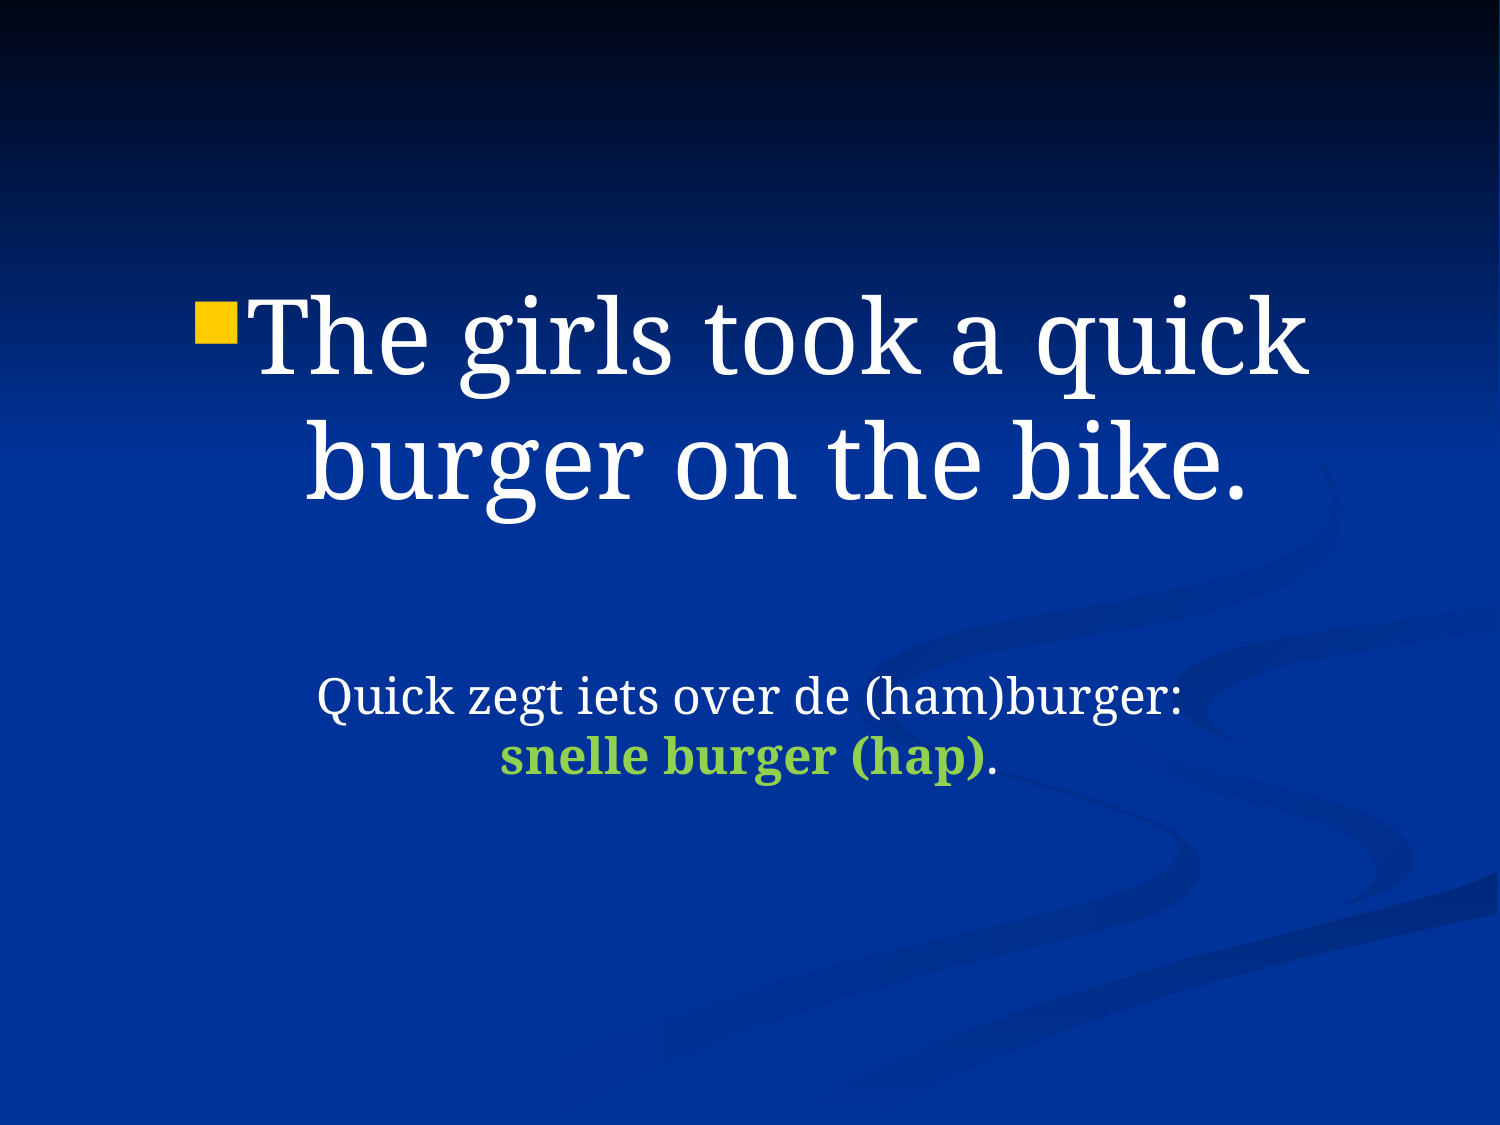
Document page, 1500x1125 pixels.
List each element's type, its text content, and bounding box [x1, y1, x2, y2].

list The girls took a quick burger on the bike. [75, 262, 1425, 516]
text_box Quick zegt iets over de (ham)burger: snelle burger (hap). [74, 656, 1425, 792]
